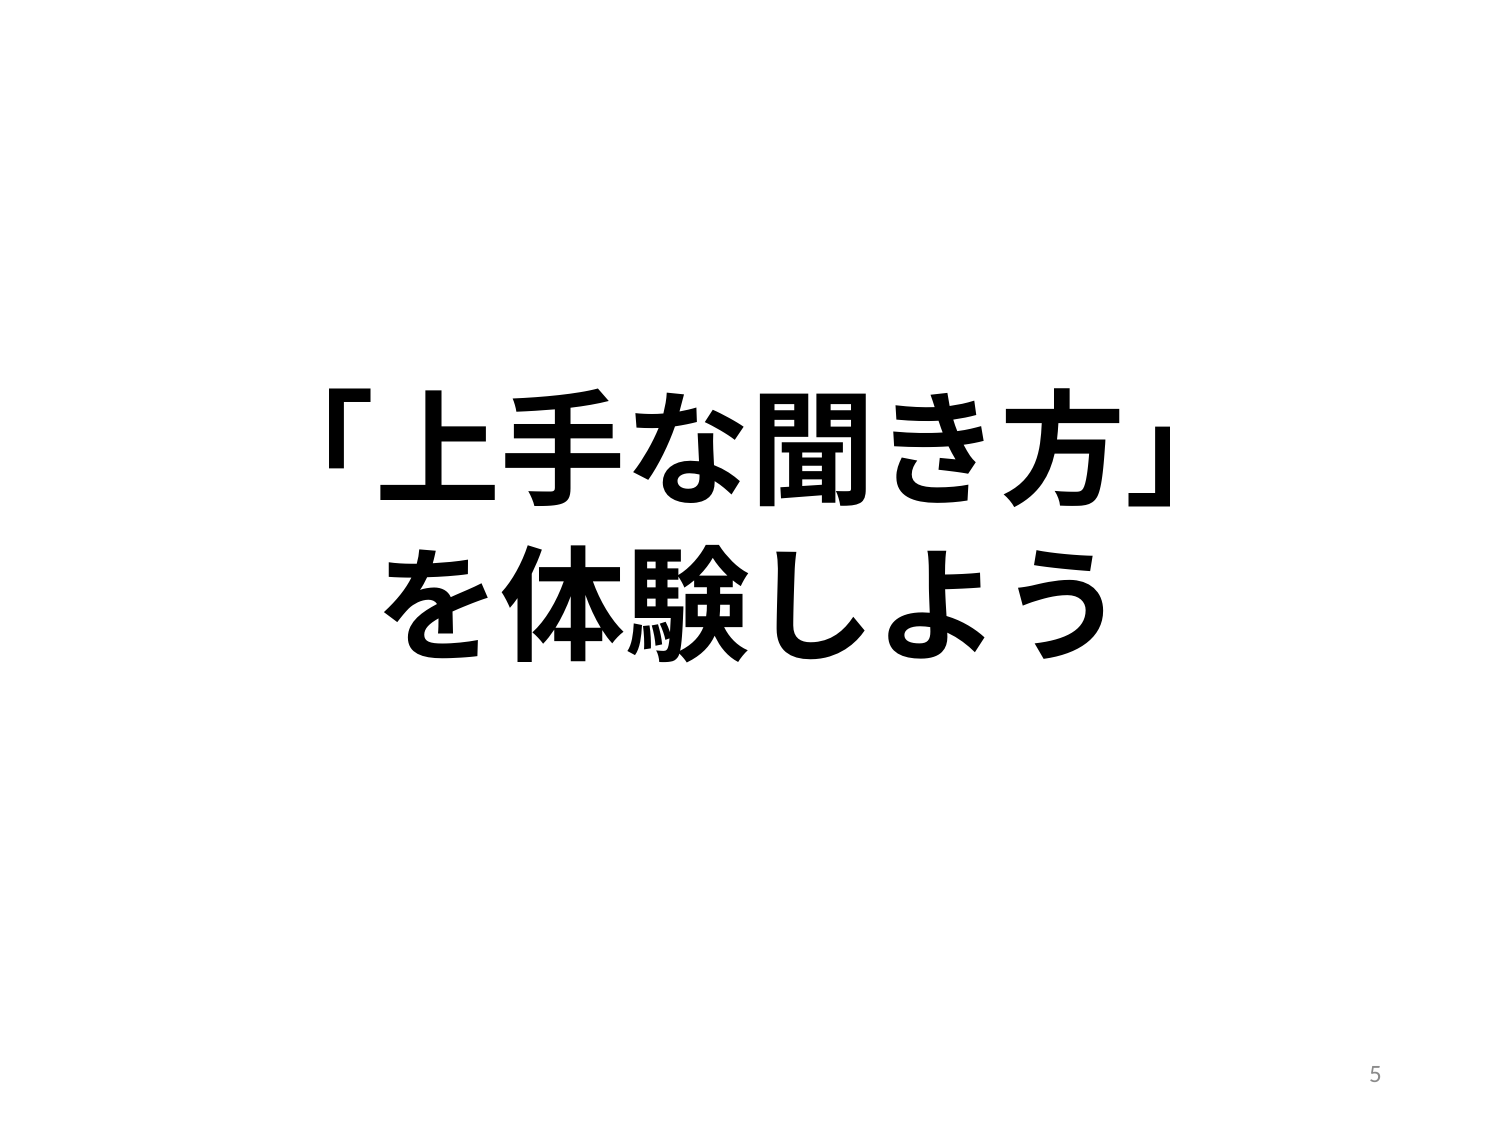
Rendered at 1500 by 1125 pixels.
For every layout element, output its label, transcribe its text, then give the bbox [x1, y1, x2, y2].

list 「上手な聞き方」 を体験しよう [103, 257, 1397, 901]
slide_number 5 [1059, 1042, 1397, 1103]
